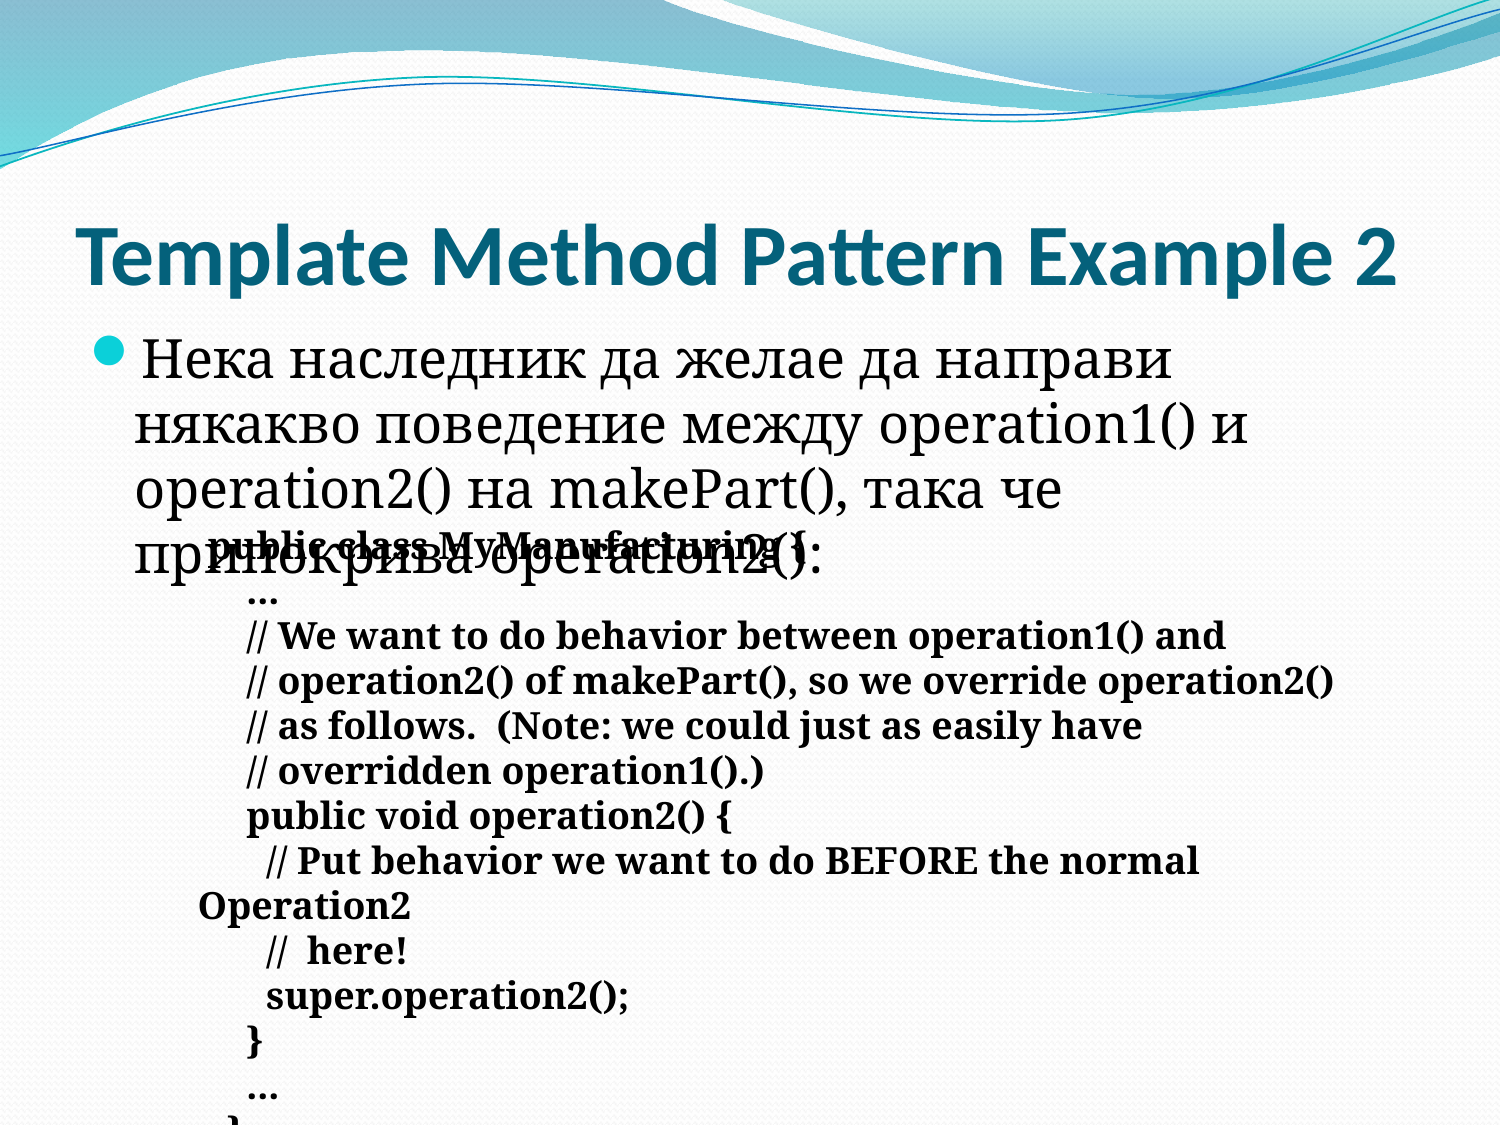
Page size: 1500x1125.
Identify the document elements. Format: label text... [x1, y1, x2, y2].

text_box public class MyManufacturing { ... // We want to do behavior between operation1() and // operation2() of makePart(), so we override operation2() // as follows. (Note: we could just as easily have // overridden operation1().) public void operation2() { // Put behavior we want to do BEFORE the normal Operation2 // here! super.operation2(); } ... } [182, 514, 1388, 1125]
title Template Method Pattern Example 2 [75, 115, 1425, 303]
list Нека наследник да желае да направи някакво поведение между operation1() и operation2() на makePart(), така че припокрива operation2(): [75, 317, 1425, 1038]
